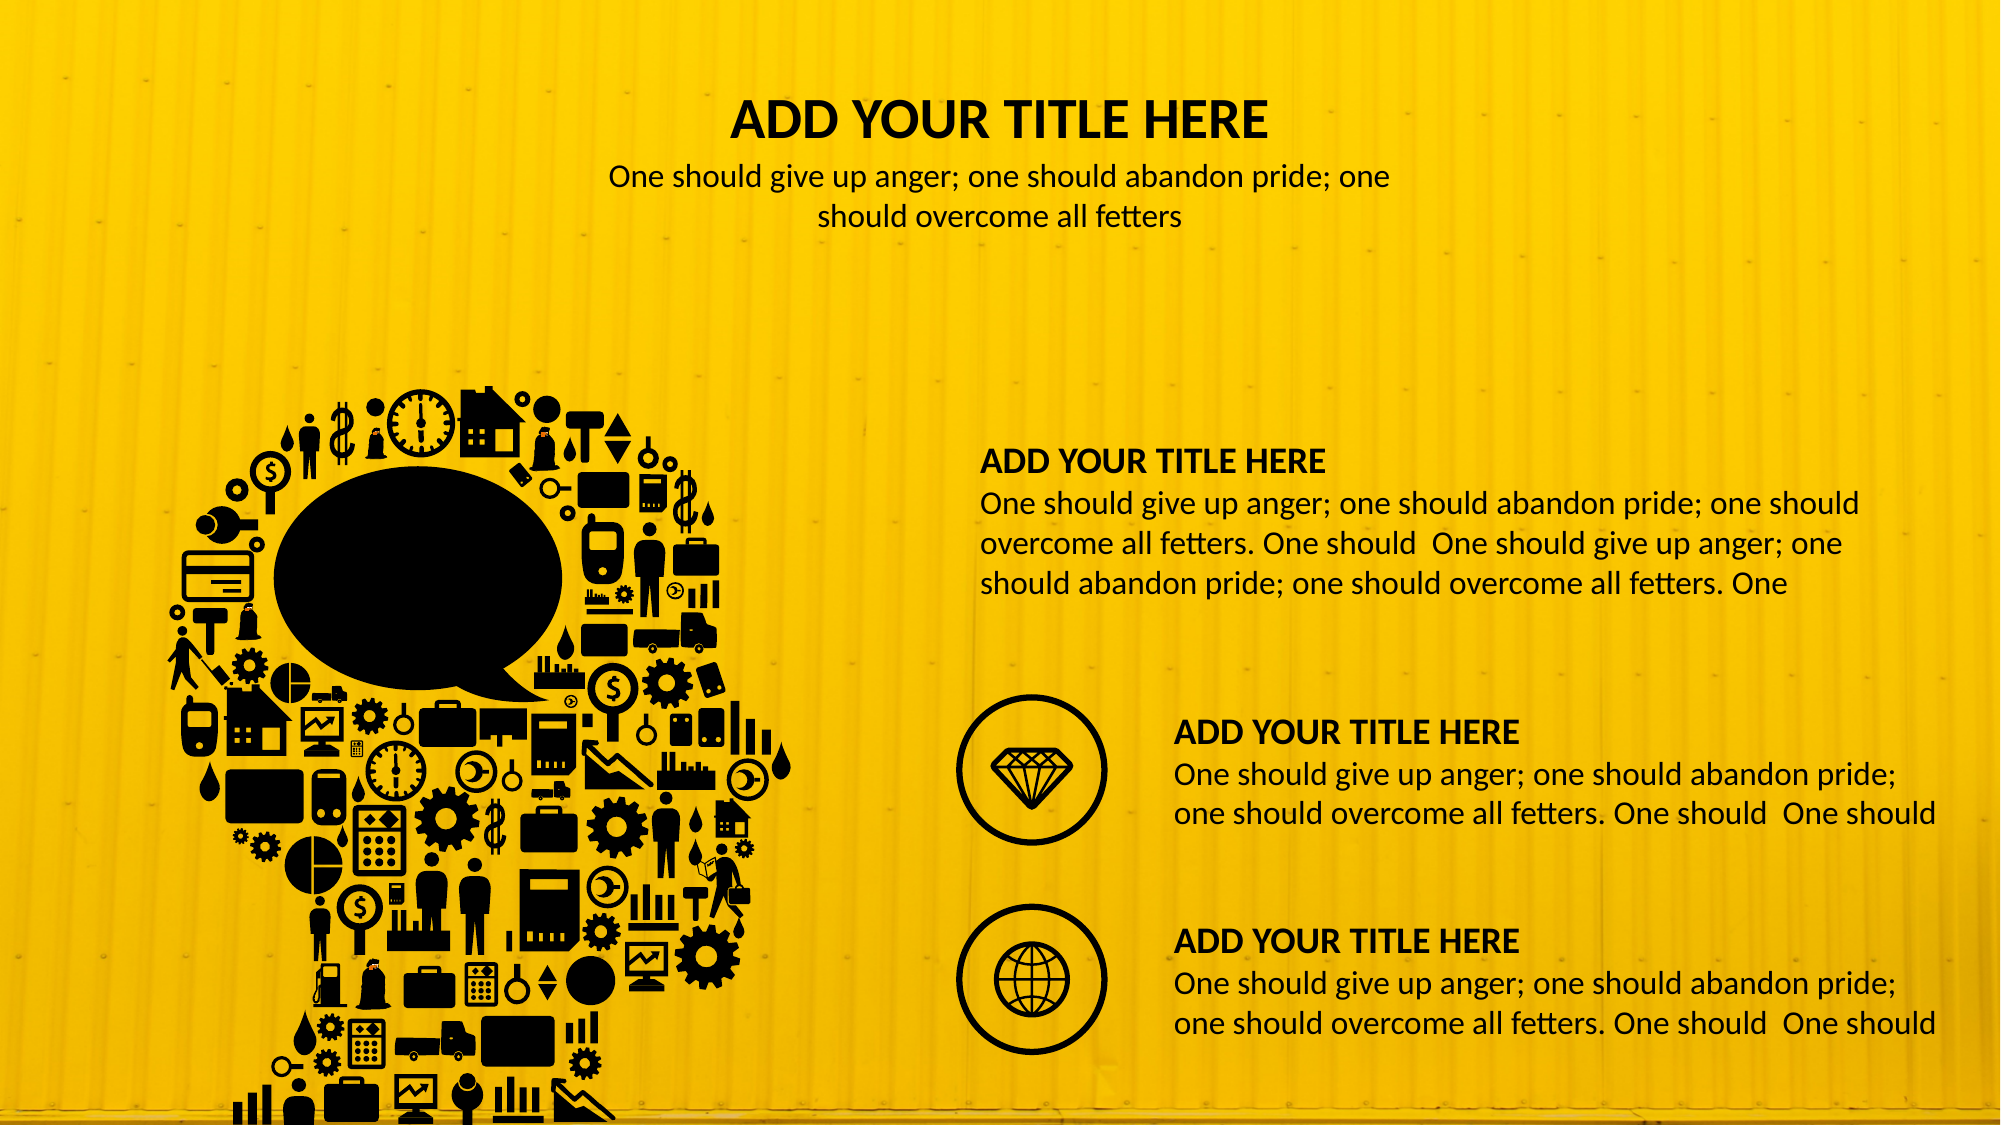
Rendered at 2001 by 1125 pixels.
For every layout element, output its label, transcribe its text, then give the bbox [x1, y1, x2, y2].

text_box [167, 386, 794, 1125]
text_box ADD YOUR TITLE HERE One should give up anger; one should abandon pride; one should overcome all fetters. One should One should [1159, 699, 1960, 839]
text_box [959, 906, 1105, 1052]
picture [0, 0, 2001, 1125]
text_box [959, 697, 1105, 843]
text_box ADD YOUR TITLE HERE One should give up anger; one should abandon pride; one should overcome all fetters. One should One should [1159, 908, 1960, 1049]
text_box ADD YOUR TITLE HERE [711, 72, 1289, 147]
text_box ADD YOUR TITLE HERE One should give up anger; one should abandon pride; one should overcome all fetters. One should One should give up anger; one should abandon pride; one should overcome all fetters. One [965, 428, 1897, 609]
text_box One should give up anger; one should abandon pride; one should overcome all fetters [548, 147, 1452, 242]
